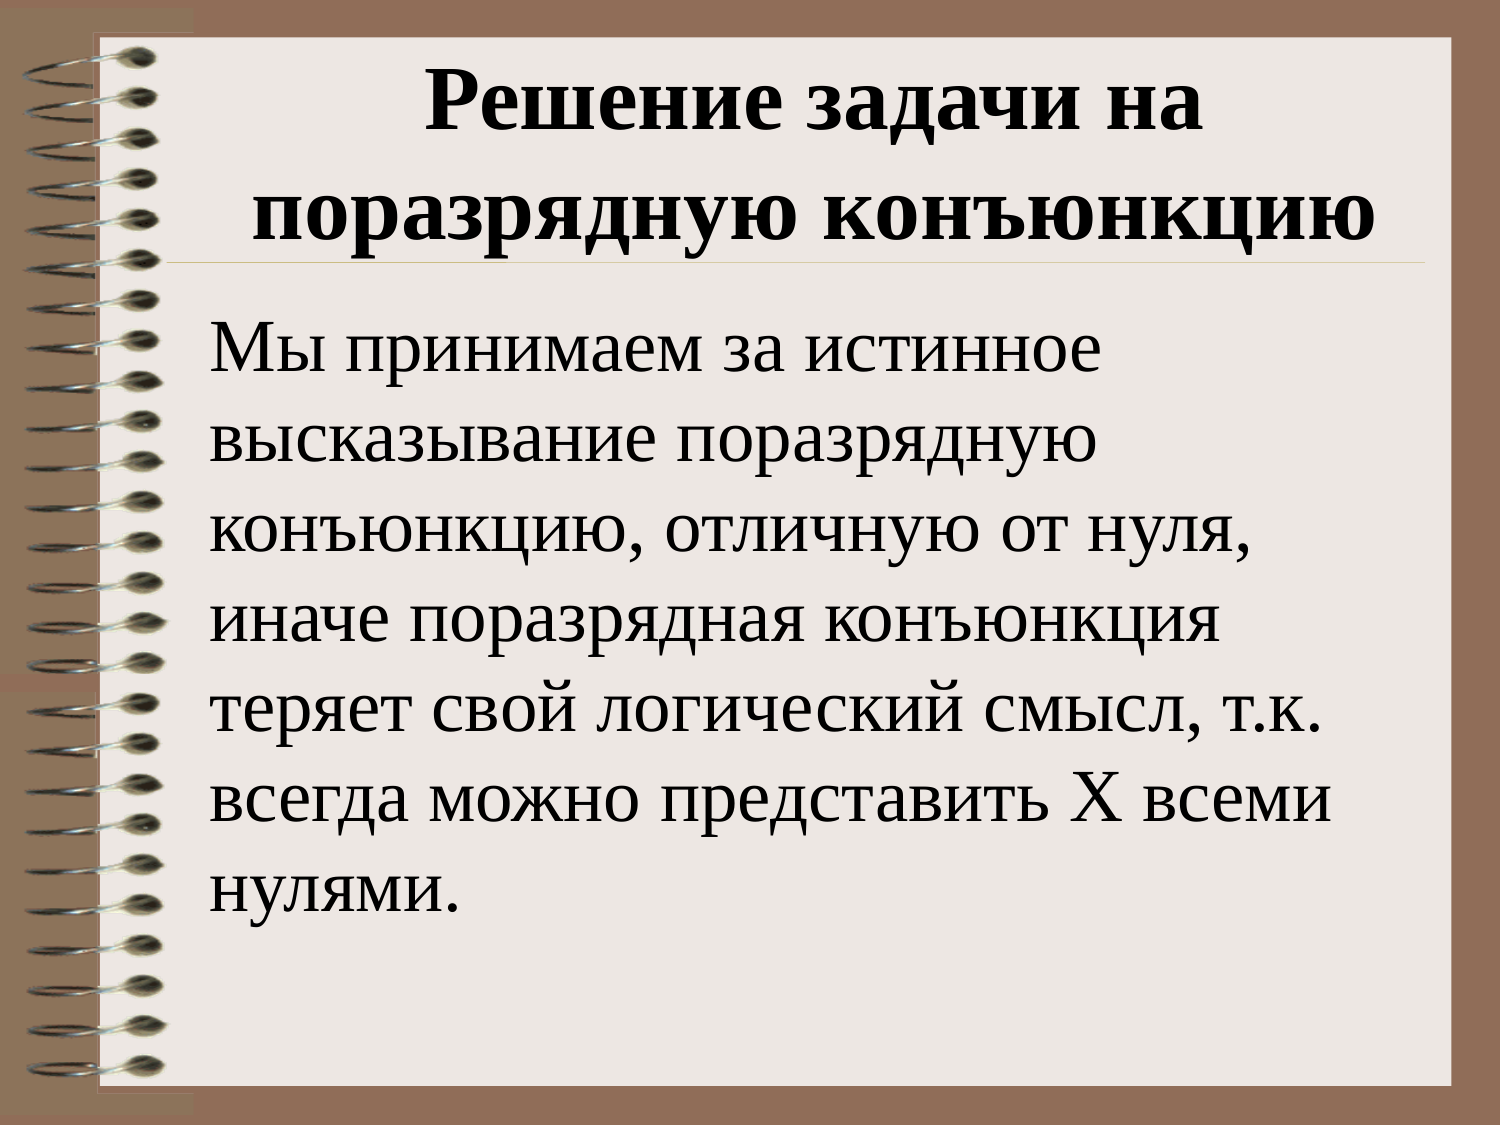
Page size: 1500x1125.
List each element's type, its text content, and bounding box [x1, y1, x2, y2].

picture [0, 8, 194, 674]
text_box Мы принимаем за истинное высказывание поразрядную конъюнкцию, отличную от нуля, иначе поразрядная конъюнкция теряет свой логический смысл, т.к. всегда можно представить Х всеми нулями. [194, 288, 1412, 934]
picture [0, 692, 194, 1115]
text_box Решение задачи на поразрядную конъюнкцию [171, 30, 1459, 266]
